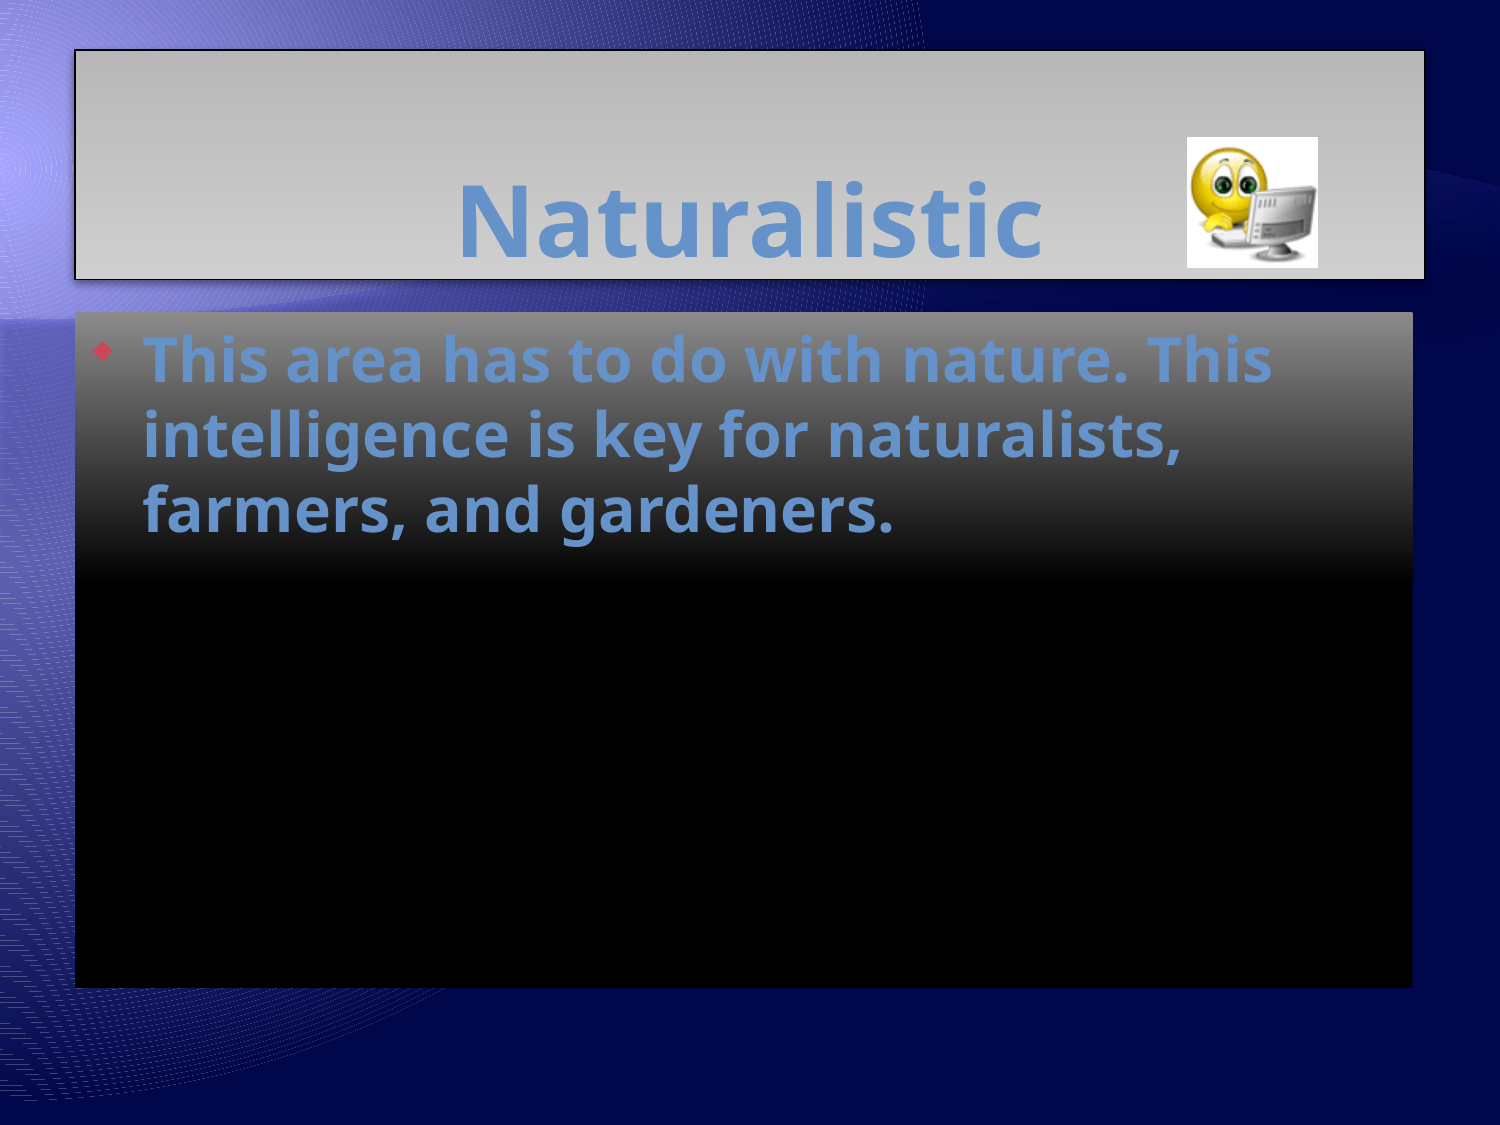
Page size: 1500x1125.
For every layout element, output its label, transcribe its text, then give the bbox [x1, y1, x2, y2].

title Naturalistic [74, 49, 1426, 280]
picture [1187, 137, 1318, 268]
list This area has to do with nature. This intelligence is key for naturalists, farmers, and gardeners. [75, 312, 1413, 988]
